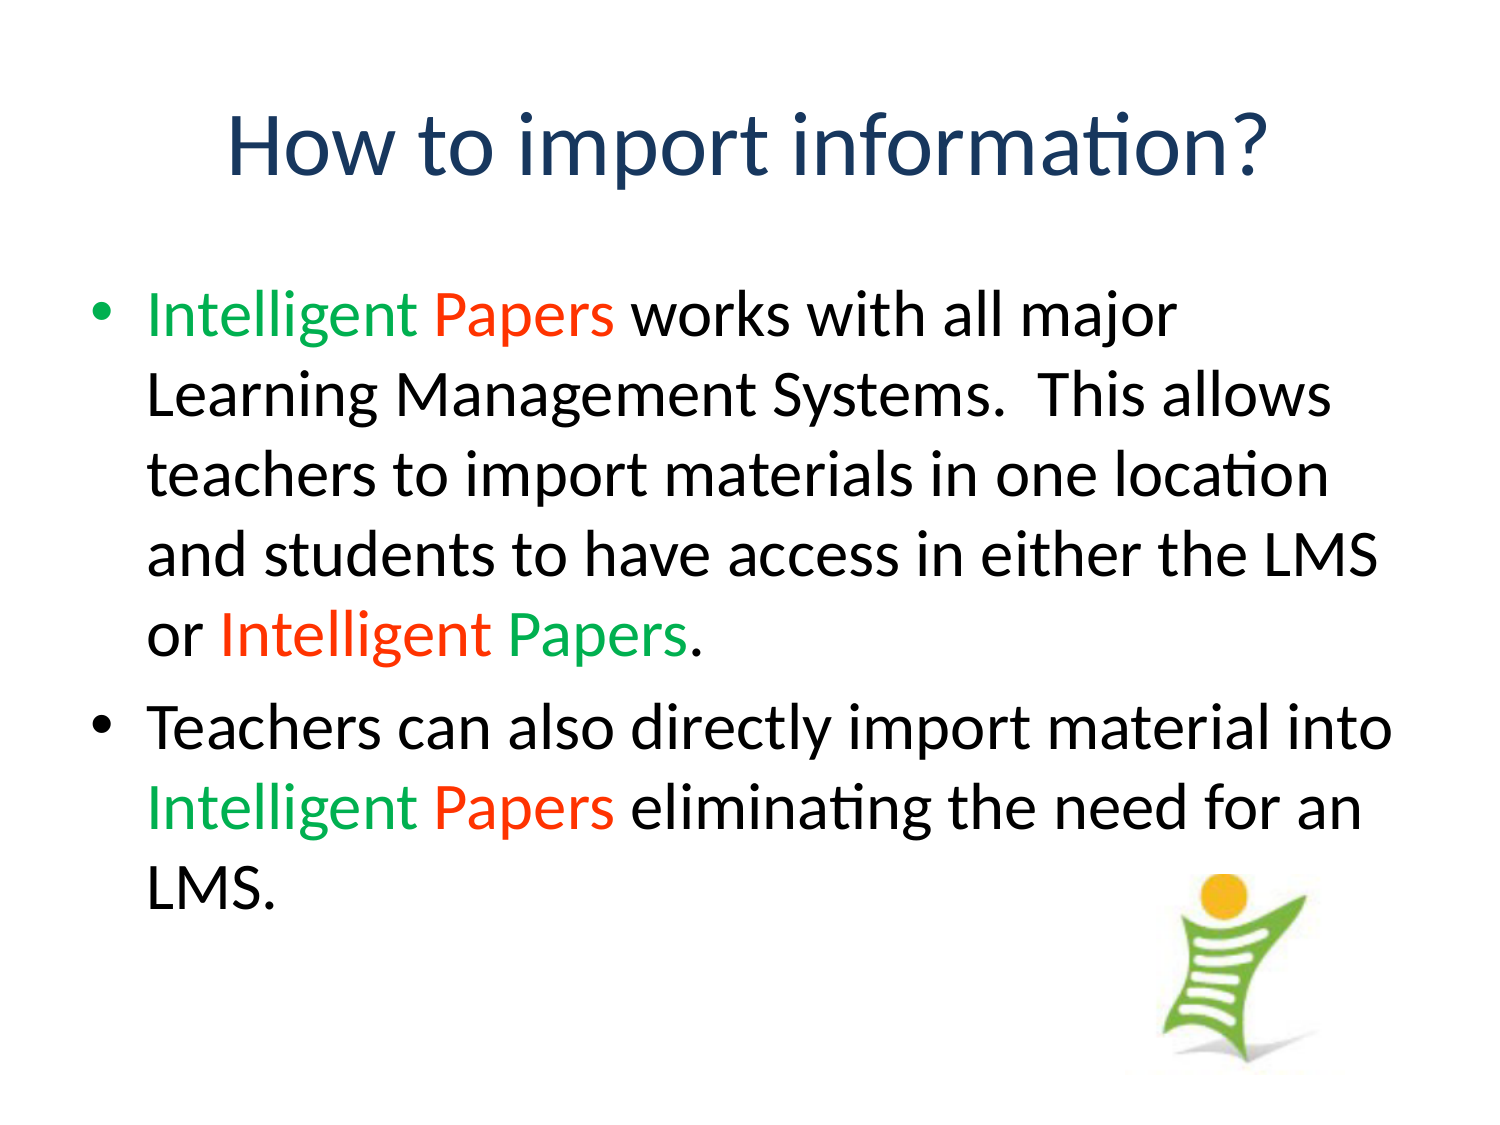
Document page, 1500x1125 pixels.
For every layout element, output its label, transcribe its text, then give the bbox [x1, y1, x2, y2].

title How to import information? [75, 45, 1425, 233]
list Intelligent Papers works with all major Learning Management Systems. This allows teachers to import materials in one location and students to have access in either the LMS or Intelligent Papers. Teachers can also directly import material into Intelligent Papers eliminating the need for an LMS. [75, 262, 1425, 1005]
picture [1124, 874, 1345, 1076]
